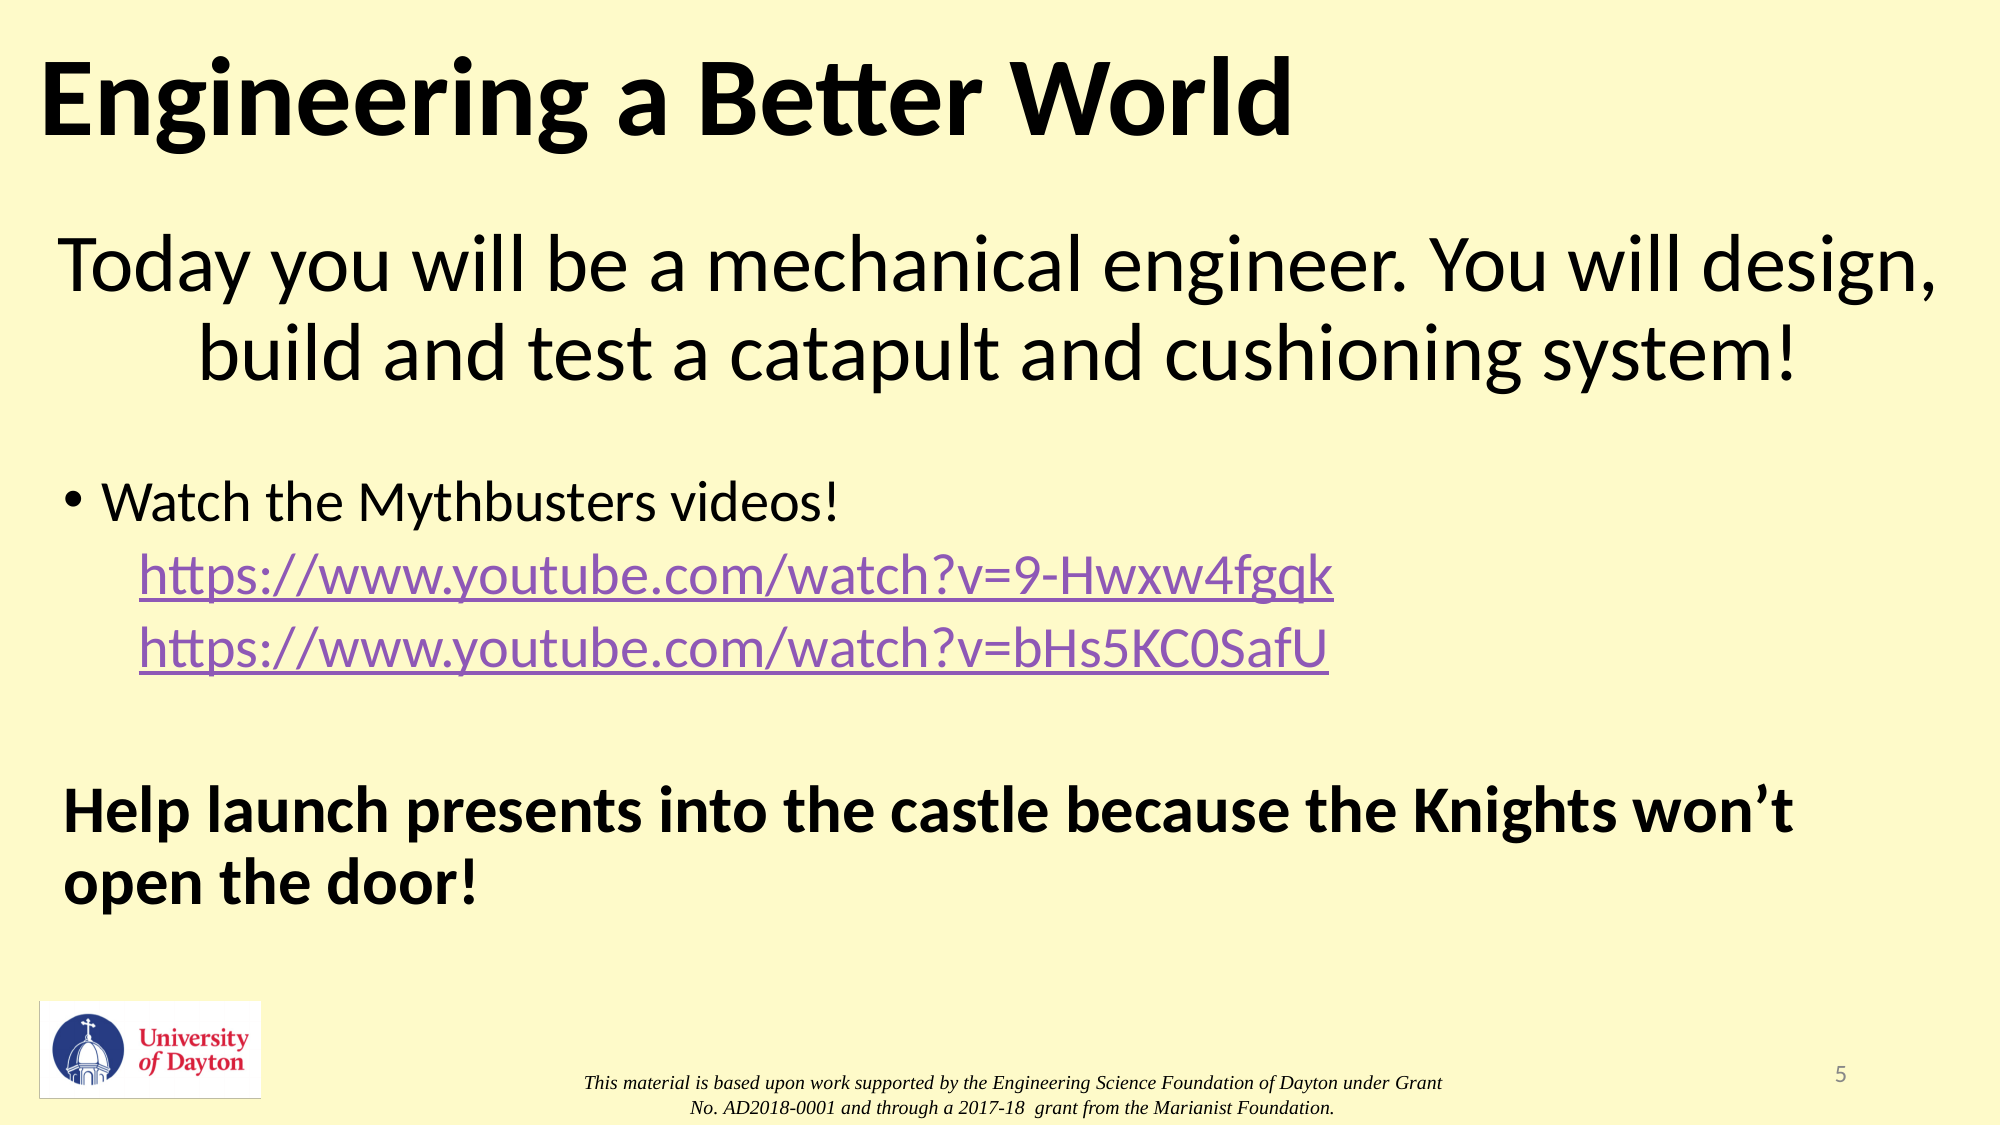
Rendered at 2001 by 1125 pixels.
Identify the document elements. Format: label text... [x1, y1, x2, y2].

list Watch the Mythbusters videos! https://www.youtube.com/watch?v=9-Hwxw4fgqk https://www.youtube.com/watch?v=bHs5KC0SafU Help launch presents into the castle because the Knights won’t open the door! [48, 463, 1934, 958]
picture [0, 855, 301, 1125]
title Today you will be a mechanical engineer. You will design, build and test a catapult and cushioning system! [31, 160, 1969, 459]
text_box Engineering a Better World [24, 17, 1750, 182]
